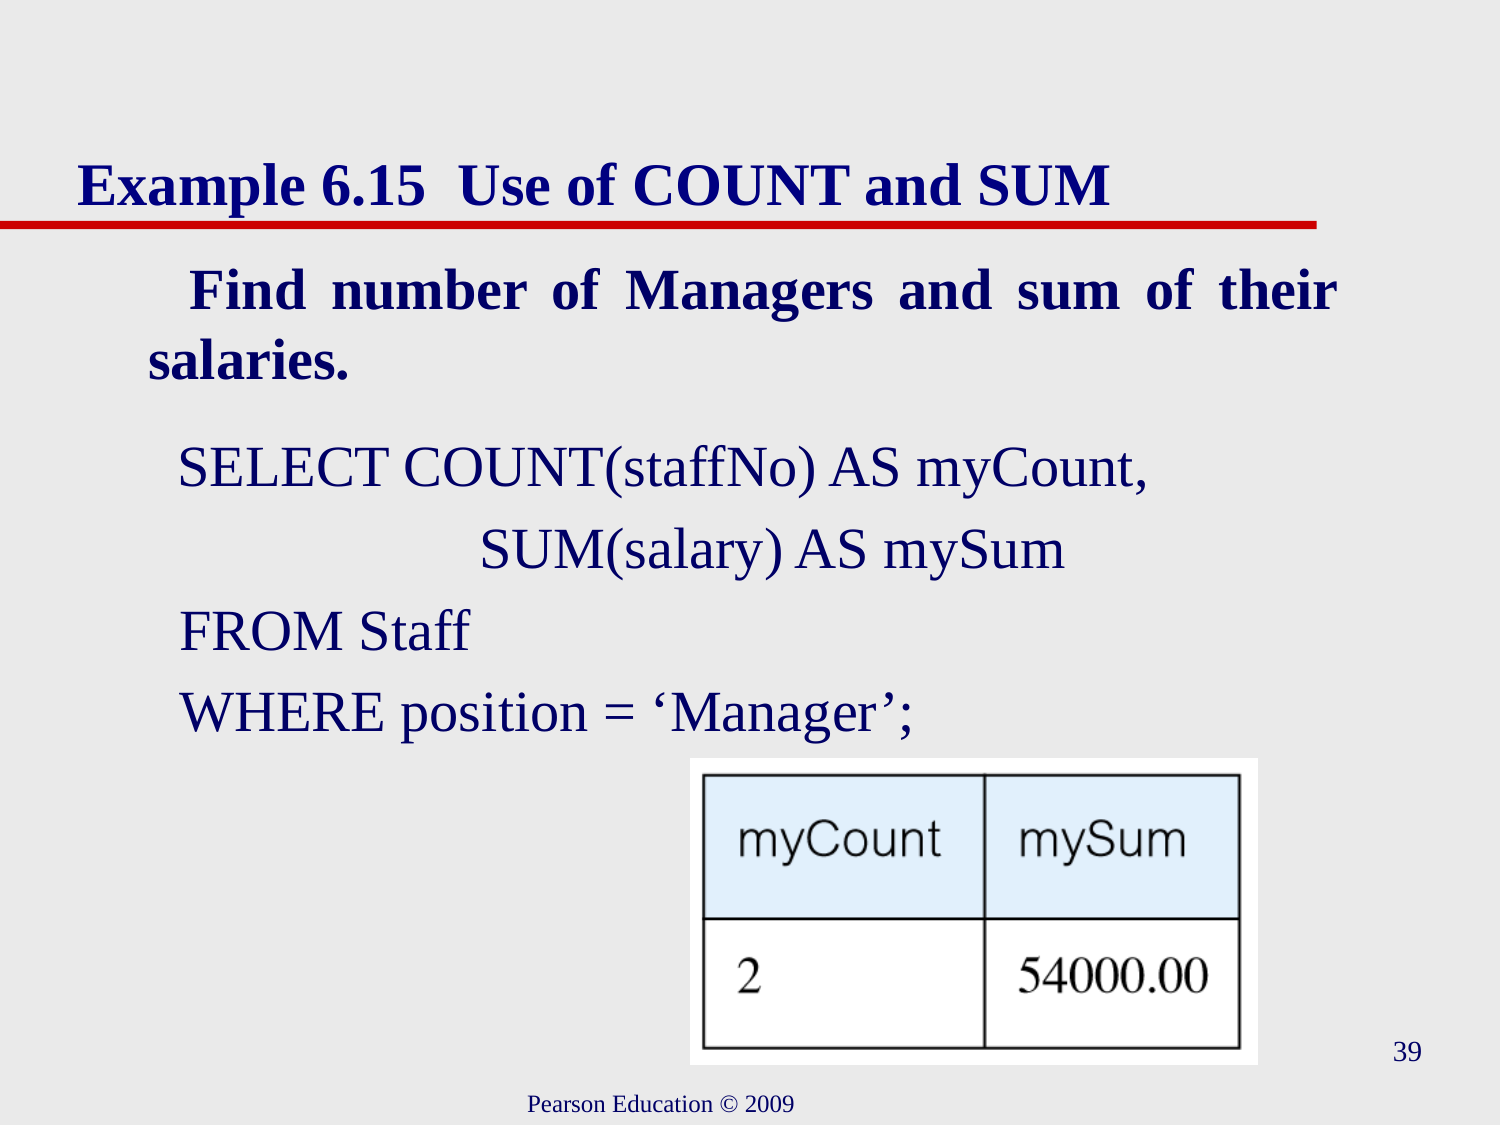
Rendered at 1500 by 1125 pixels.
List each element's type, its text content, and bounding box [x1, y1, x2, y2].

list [690, 758, 1258, 1065]
title Example 6.15 Use of COUNT and SUM [62, 43, 1338, 226]
list Find number of Managers and sum of their salaries. SELECT COUNT(staffNo) AS myCount, SUM(salary) AS mySum FROM Staff WHERE position = ‘Manager’; [76, 243, 1355, 919]
text_box Pearson Education © 2009 [512, 1079, 1038, 1125]
slide_number 39 [1124, 1012, 1438, 1088]
